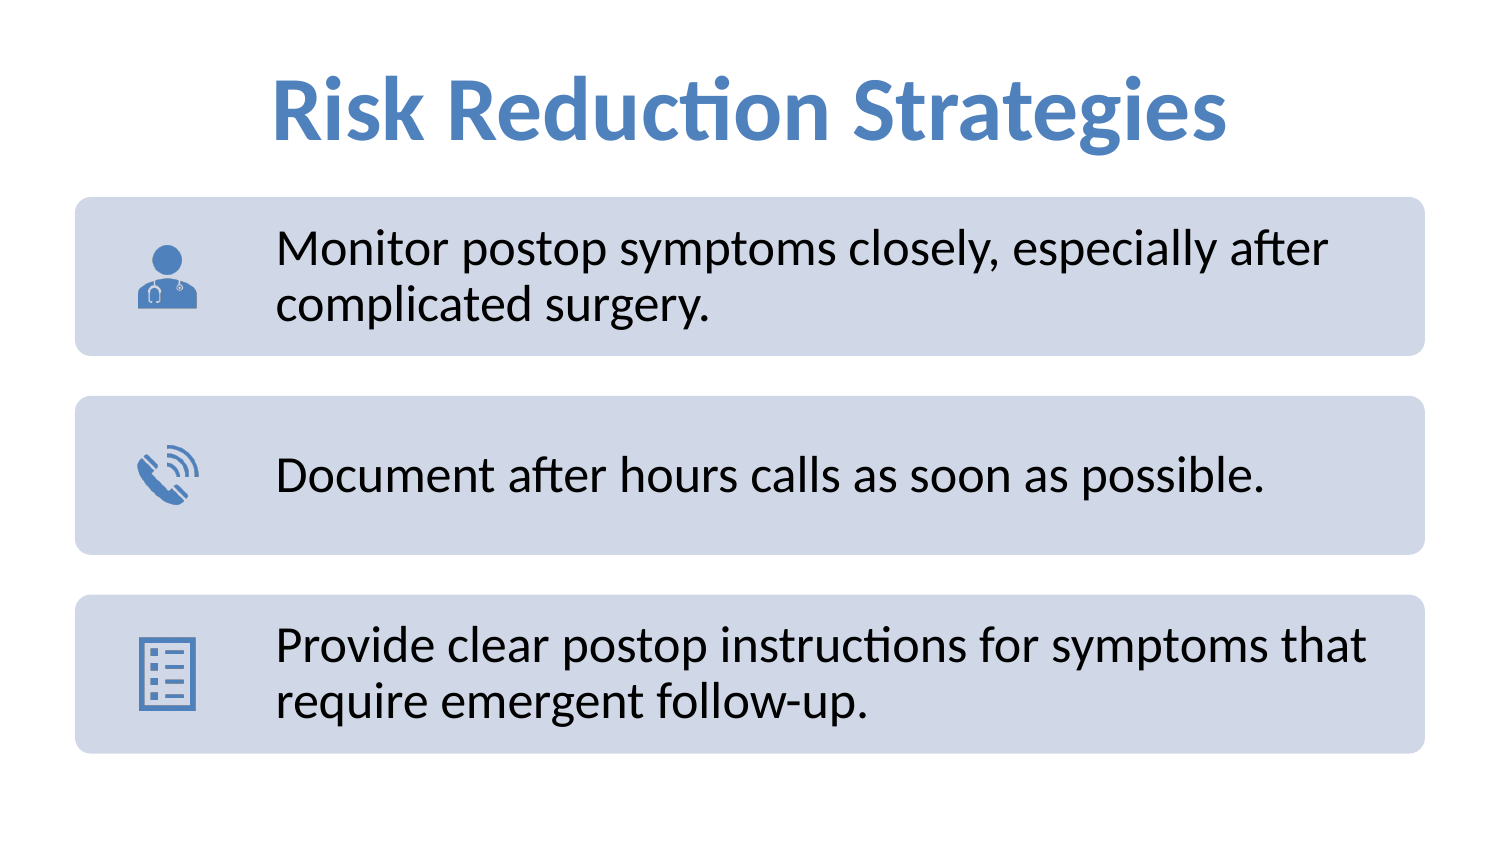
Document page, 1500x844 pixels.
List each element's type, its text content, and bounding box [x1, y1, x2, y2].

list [74, 196, 1426, 754]
title Risk Reduction Strategies [75, 33, 1425, 175]
